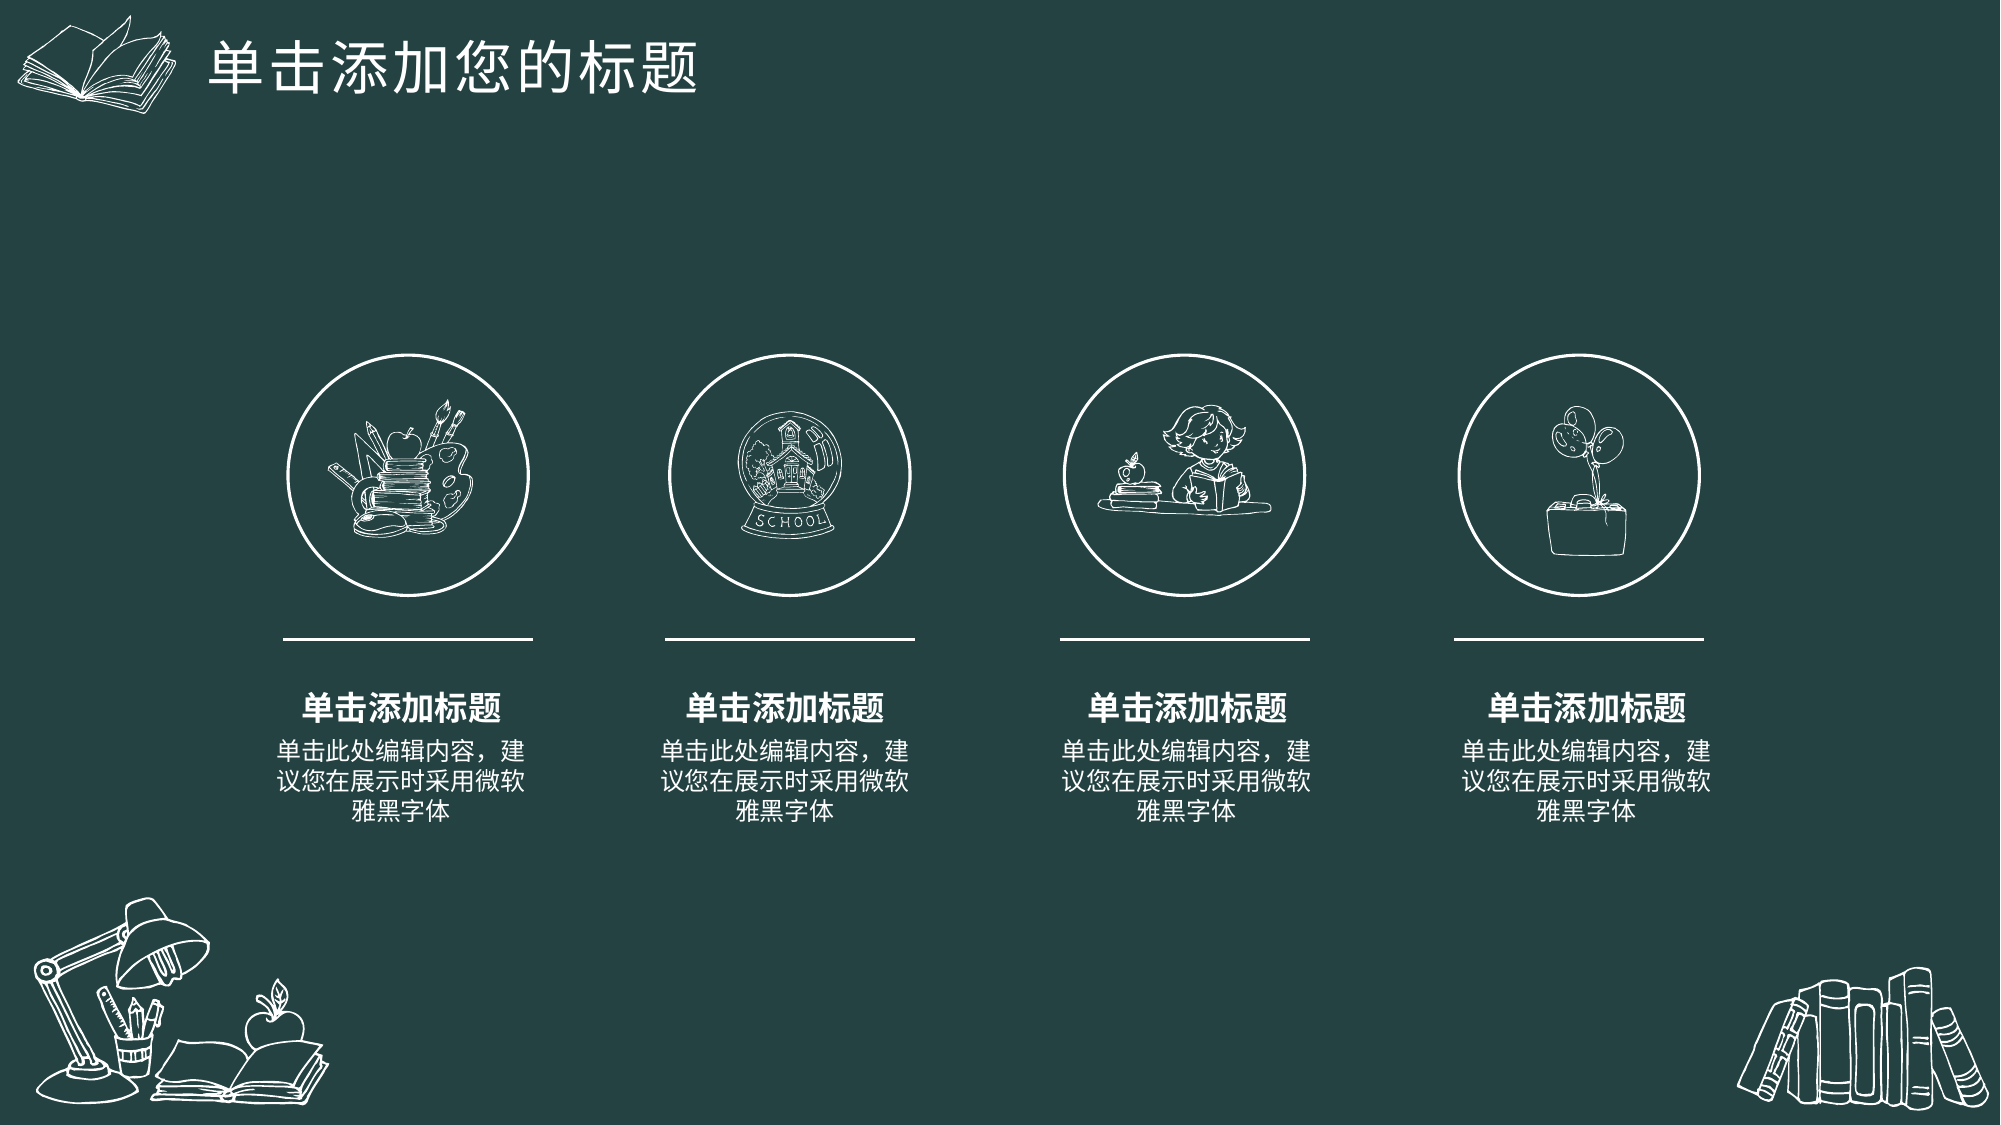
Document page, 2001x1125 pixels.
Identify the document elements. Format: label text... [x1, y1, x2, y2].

text_box 单击添加标题 [1087, 686, 1288, 727]
picture [0, 0, 2000, 1125]
text_box [1064, 355, 1305, 596]
text_box 单击此处编辑内容，建议您在展示时采用微软雅黑字体 [1459, 735, 1714, 826]
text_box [737, 411, 843, 540]
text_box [1546, 404, 1627, 557]
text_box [327, 399, 474, 538]
text_box [669, 355, 911, 596]
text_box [1097, 403, 1272, 517]
text_box 单击添加标题 [301, 686, 502, 727]
text_box 单击添加标题 [1487, 686, 1687, 727]
text_box [287, 355, 529, 596]
text_box [1459, 355, 1700, 596]
text_box 单击此处编辑内容，建议您在展示时采用微软雅黑字体 [273, 735, 529, 826]
text_box 单击此处编辑内容，建议您在展示时采用微软雅黑字体 [1059, 735, 1315, 826]
text_box 单击添加您的标题 [191, 23, 766, 109]
text_box 单击添加标题 [685, 686, 886, 727]
text_box 单击此处编辑内容，建议您在展示时采用微软雅黑字体 [657, 735, 913, 826]
